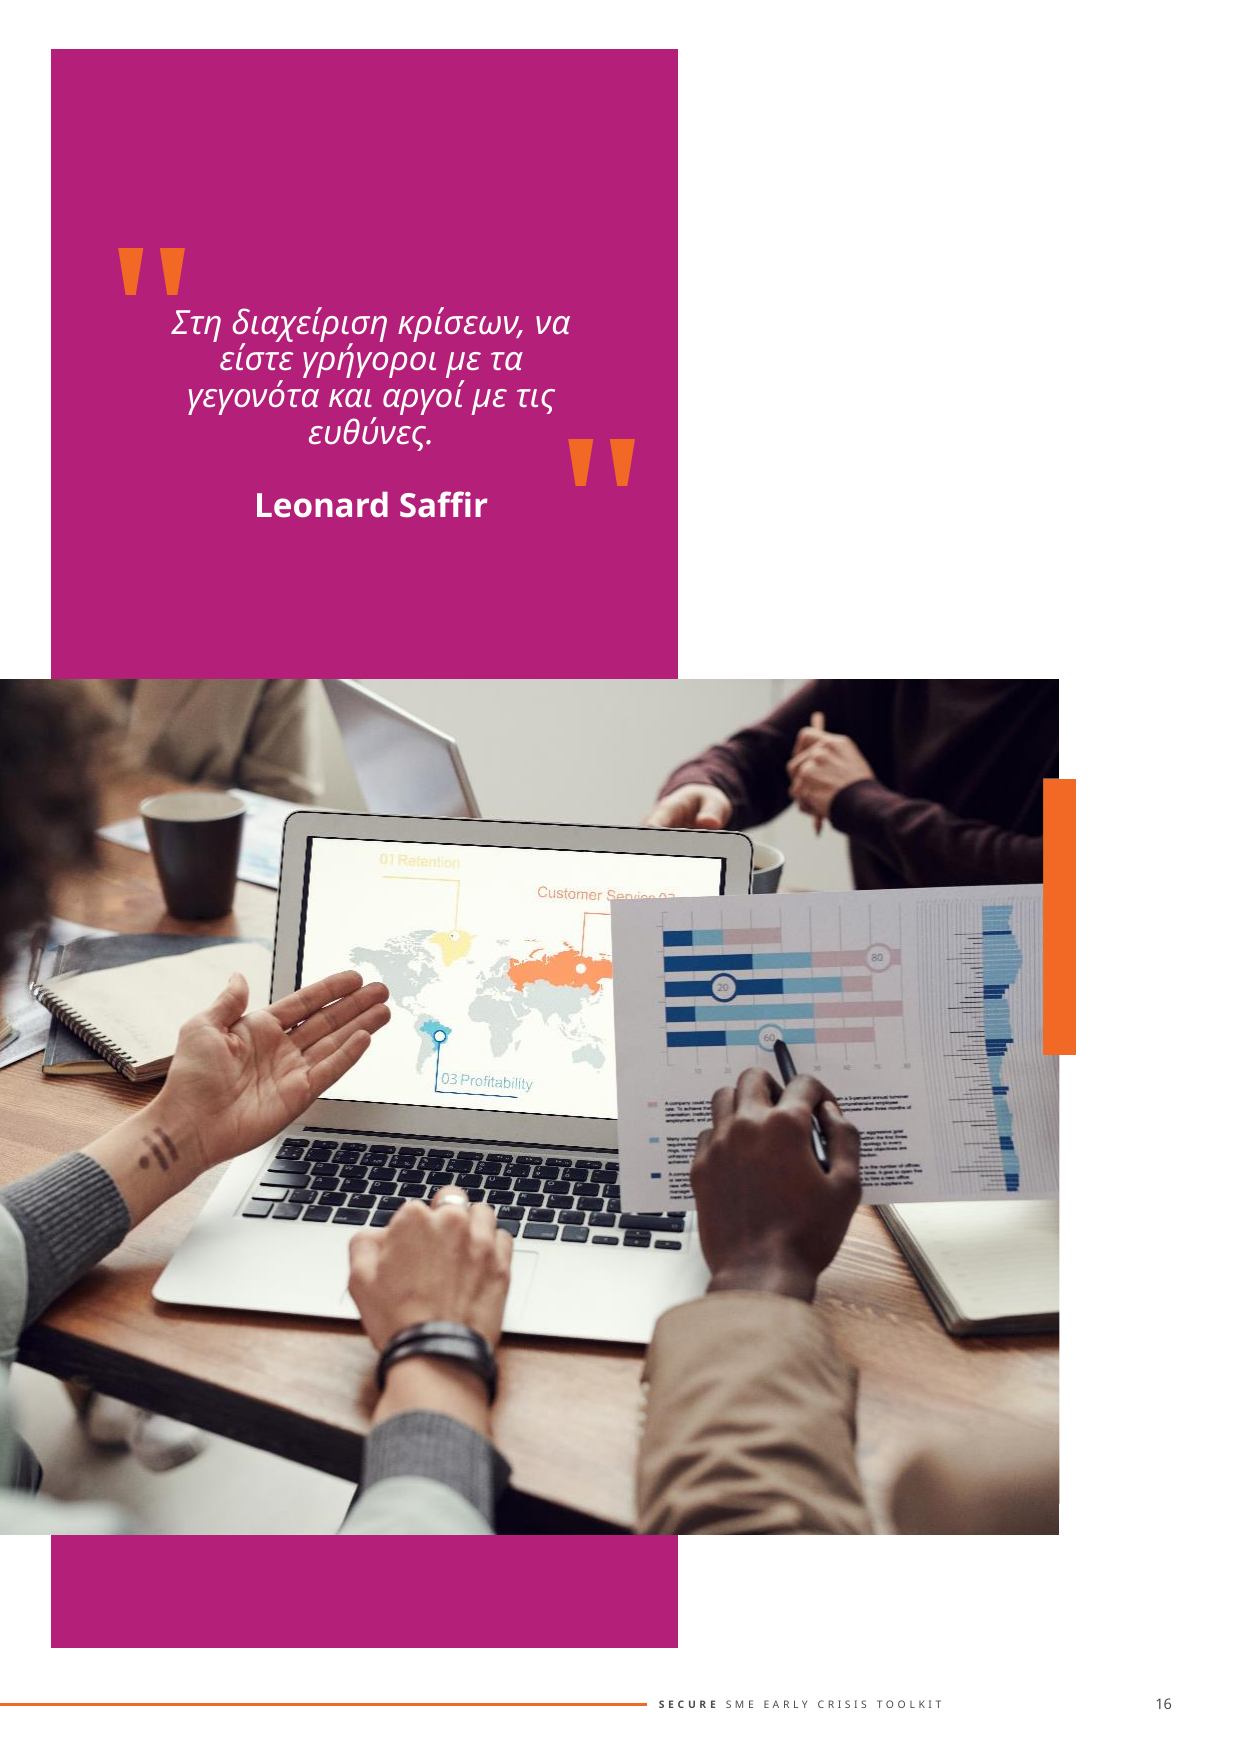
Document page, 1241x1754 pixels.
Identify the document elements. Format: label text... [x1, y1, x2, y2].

slide_number 16 [1024, 1666, 1187, 1743]
list " [81, 171, 411, 326]
list Στη διαχείριση κρίσεων, να είστε γρήγοροι με τα γεγονότα και αργοί με τις ευθύνες. Leonard Saffir [152, 191, 591, 637]
list " [591, 362, 661, 537]
picture [0, 679, 1060, 1536]
